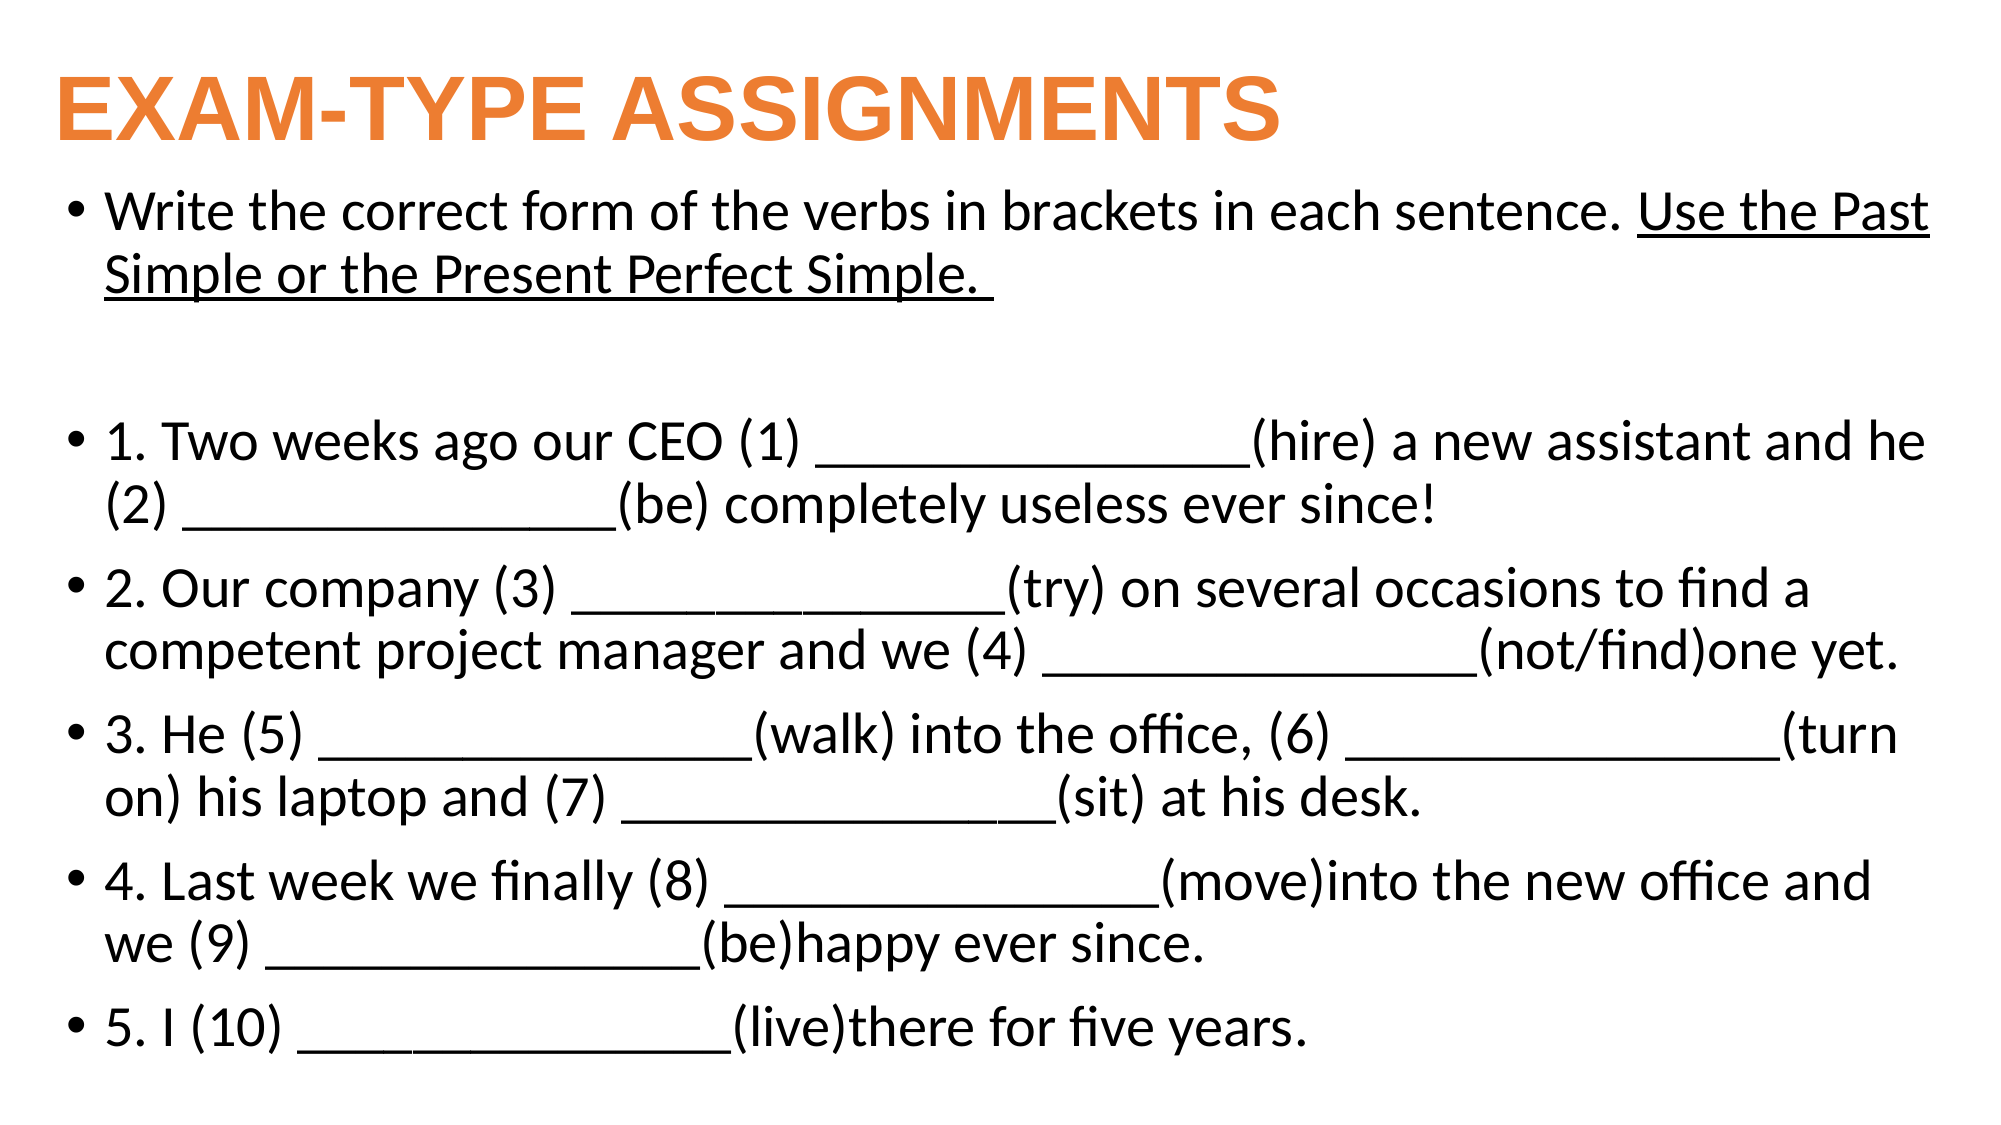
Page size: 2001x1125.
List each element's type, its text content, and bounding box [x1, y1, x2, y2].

list Write the correct form of the verbs in brackets in each sentence. Use the Past Simple or the Present Perfect Simple. 1. Two weeks ago our CEO (1) _______________(hire) a new assistant and he (2) _______________(be) completely useless ever since! 2. Our company (3) _______________(try) on several occasions to find a competent project manager and we (4) _______________(not/find)one yet. 3. He (5) _______________(walk) into the office, (6) _______________(turn on) his laptop and (7) _______________(sit) at his desk. 4. Last week we finally (8) _______________(move)into the new office and we (9) _______________(be)happy ever since. 5. I (10) _______________(live)there for five years. [51, 172, 1961, 1097]
title EXAM-TYPE ASSIGNMENTS [39, 48, 1747, 173]
